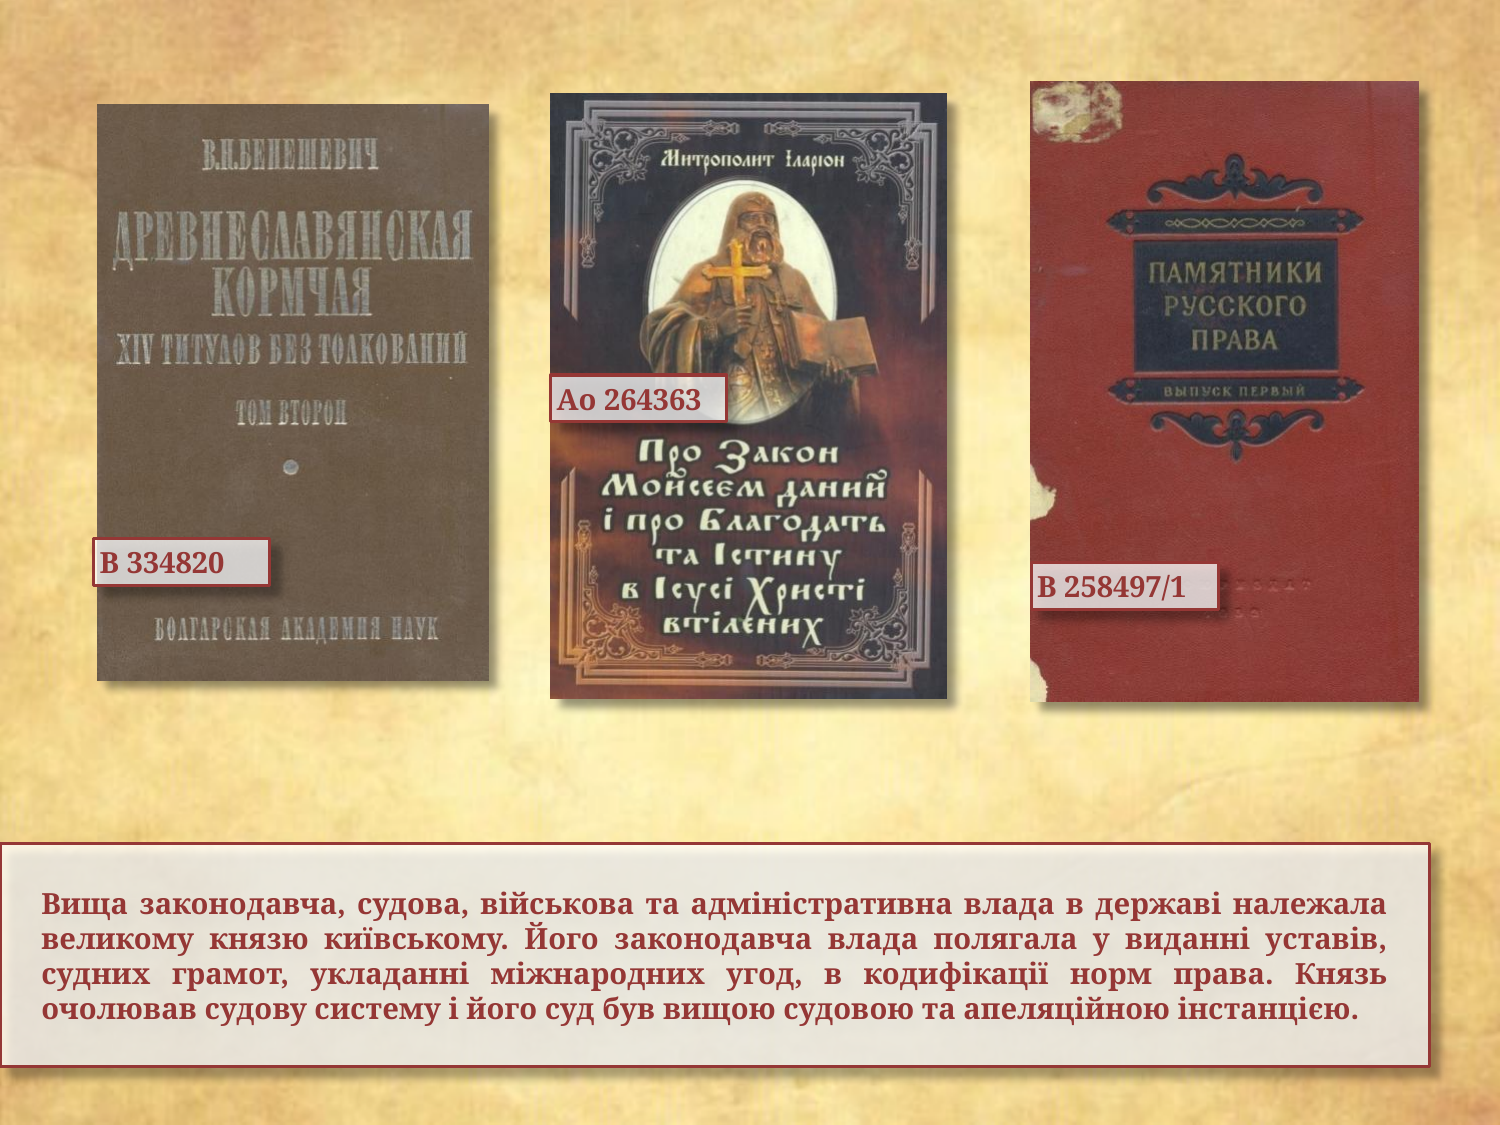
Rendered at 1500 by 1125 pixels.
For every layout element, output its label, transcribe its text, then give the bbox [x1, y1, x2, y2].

text_box Вс 31791 [0, 0, 1500, 1125]
text_box Вища законодавча, судова, військова та адміністративна влада в державі належала великому князю київському. Його законодавча влада полягала у виданні уставів, судних грамот, укладанні міжнародних угод, в кодифікації норм права. Князь очолював судову систему і його суд був вищою судовою та апеляційною інстанцією. [0, 843, 1430, 1067]
picture [96, 104, 489, 681]
picture [1030, 81, 1420, 702]
picture [550, 93, 947, 700]
